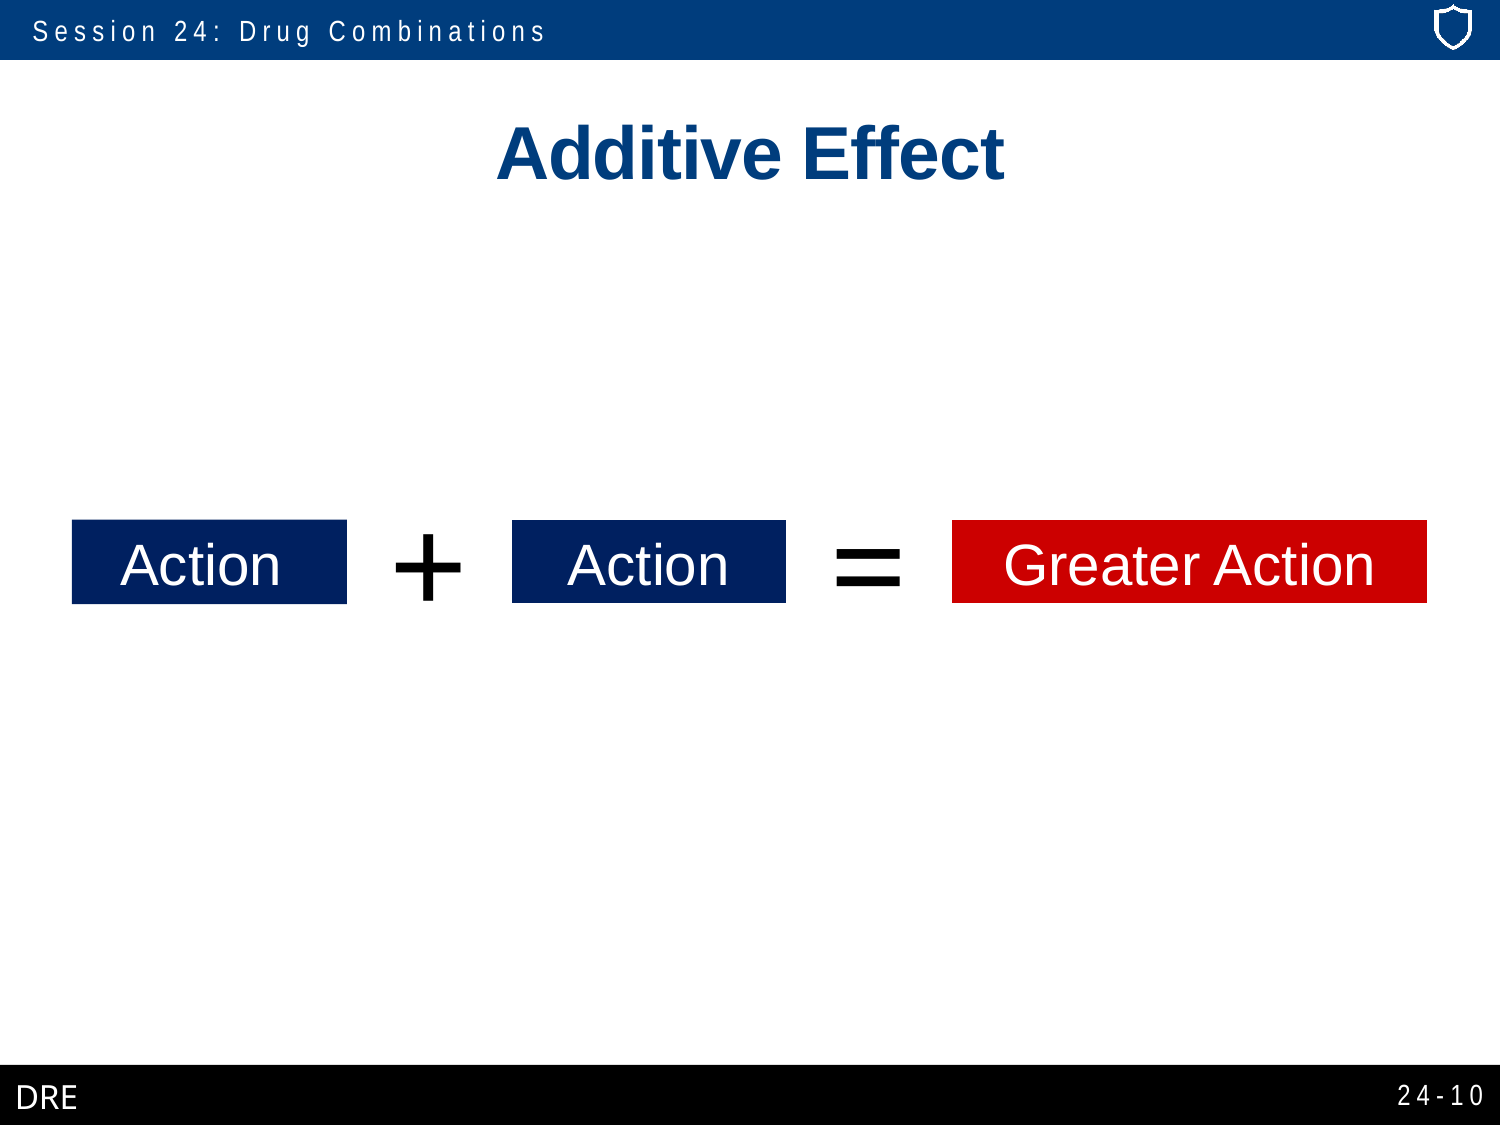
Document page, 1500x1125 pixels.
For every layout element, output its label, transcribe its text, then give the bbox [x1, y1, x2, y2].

title Additive Effect [50, 87, 1450, 213]
text_box + [356, 471, 502, 652]
text_box Action [511, 519, 787, 605]
picture [1434, 4, 1472, 50]
text_box Greater Action [951, 519, 1429, 605]
text_box = [796, 471, 942, 652]
text_box Action [71, 519, 347, 605]
slide_number 24-10 [1218, 1063, 1499, 1124]
